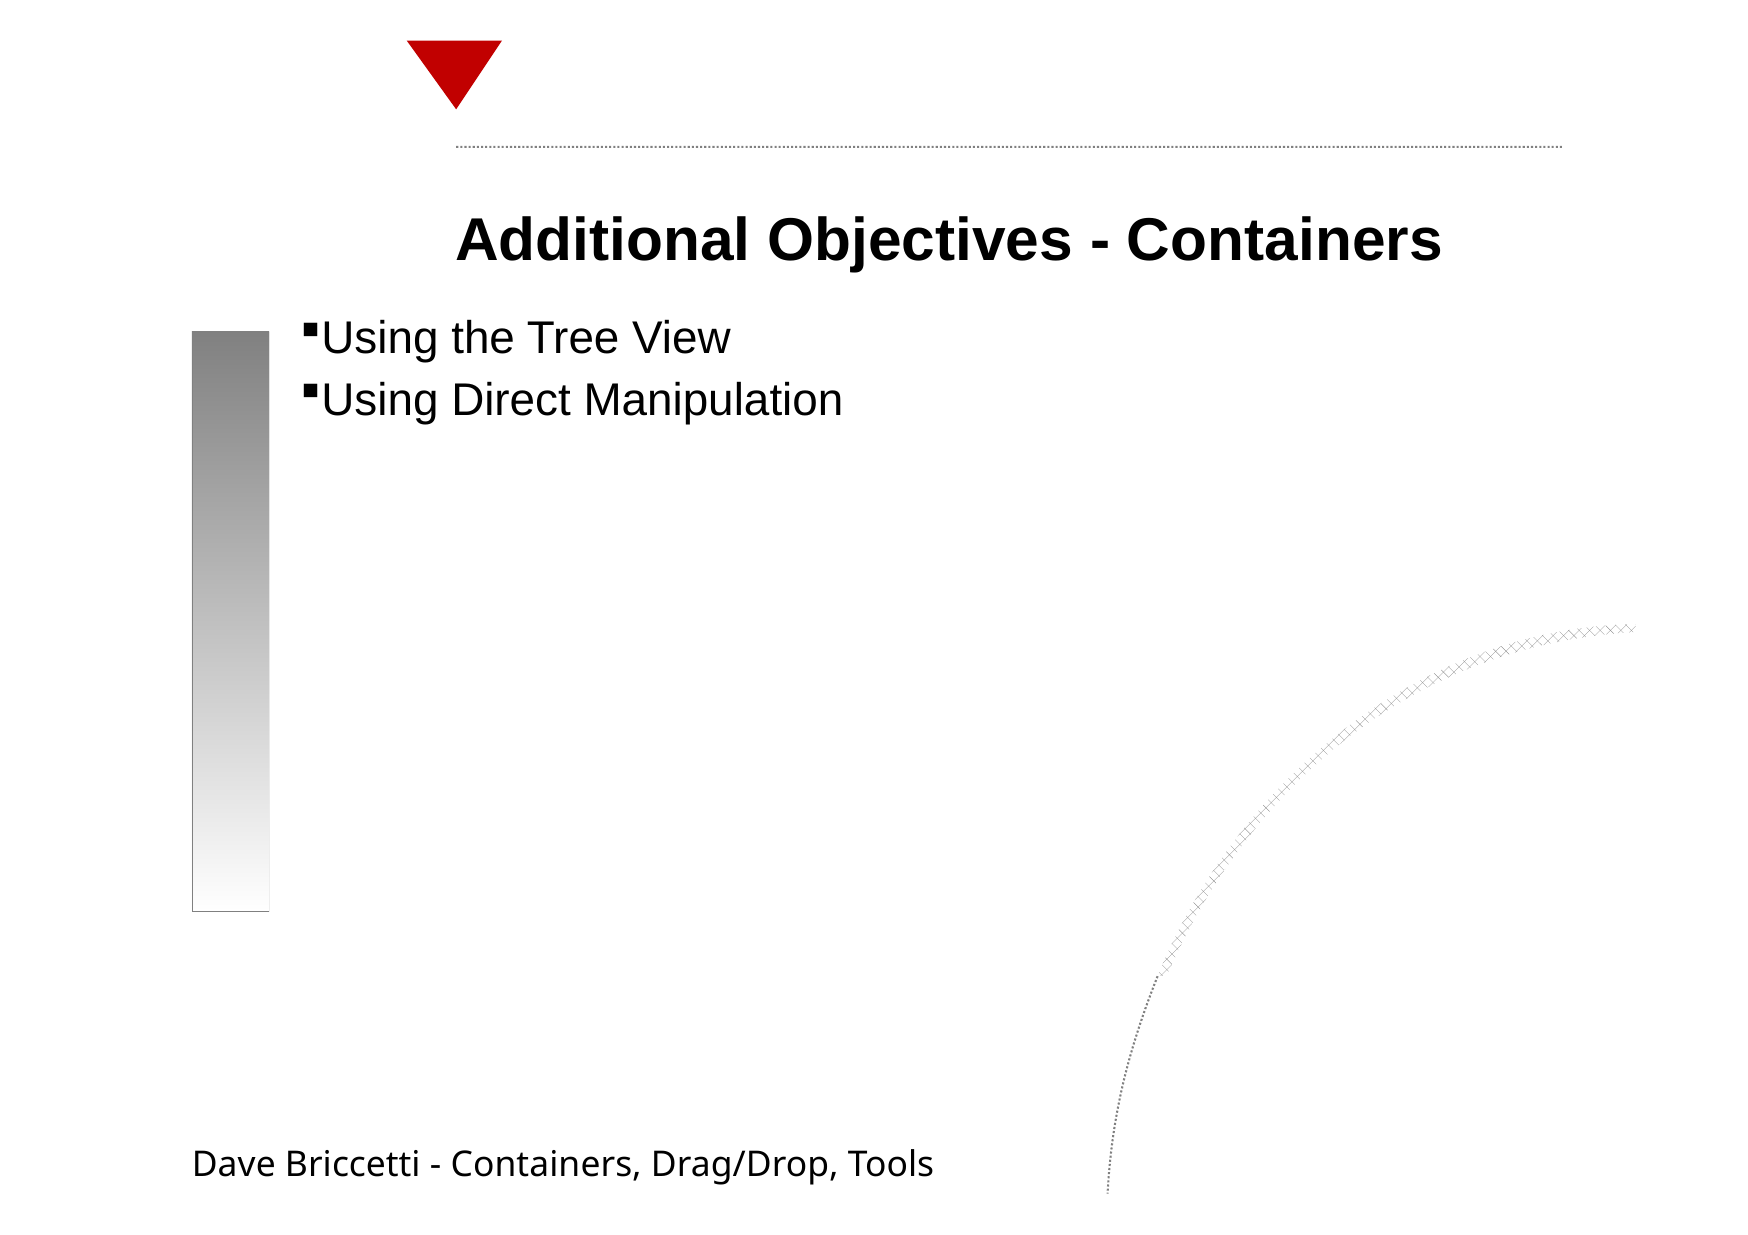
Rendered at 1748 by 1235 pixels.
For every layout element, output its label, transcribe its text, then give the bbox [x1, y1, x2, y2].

text_box Dave Briccetti - Containers, Drag/Drop, Tools [191, 1141, 1505, 1184]
text_box [406, 40, 503, 110]
text_box [191, 331, 270, 912]
text_box Using the Tree View Using Direct Manipulation [300, 307, 1561, 425]
text_box Additional Objectives - Containers [455, 200, 1568, 273]
text_box [1112, 976, 1158, 1141]
text_box [1157, 624, 1636, 977]
